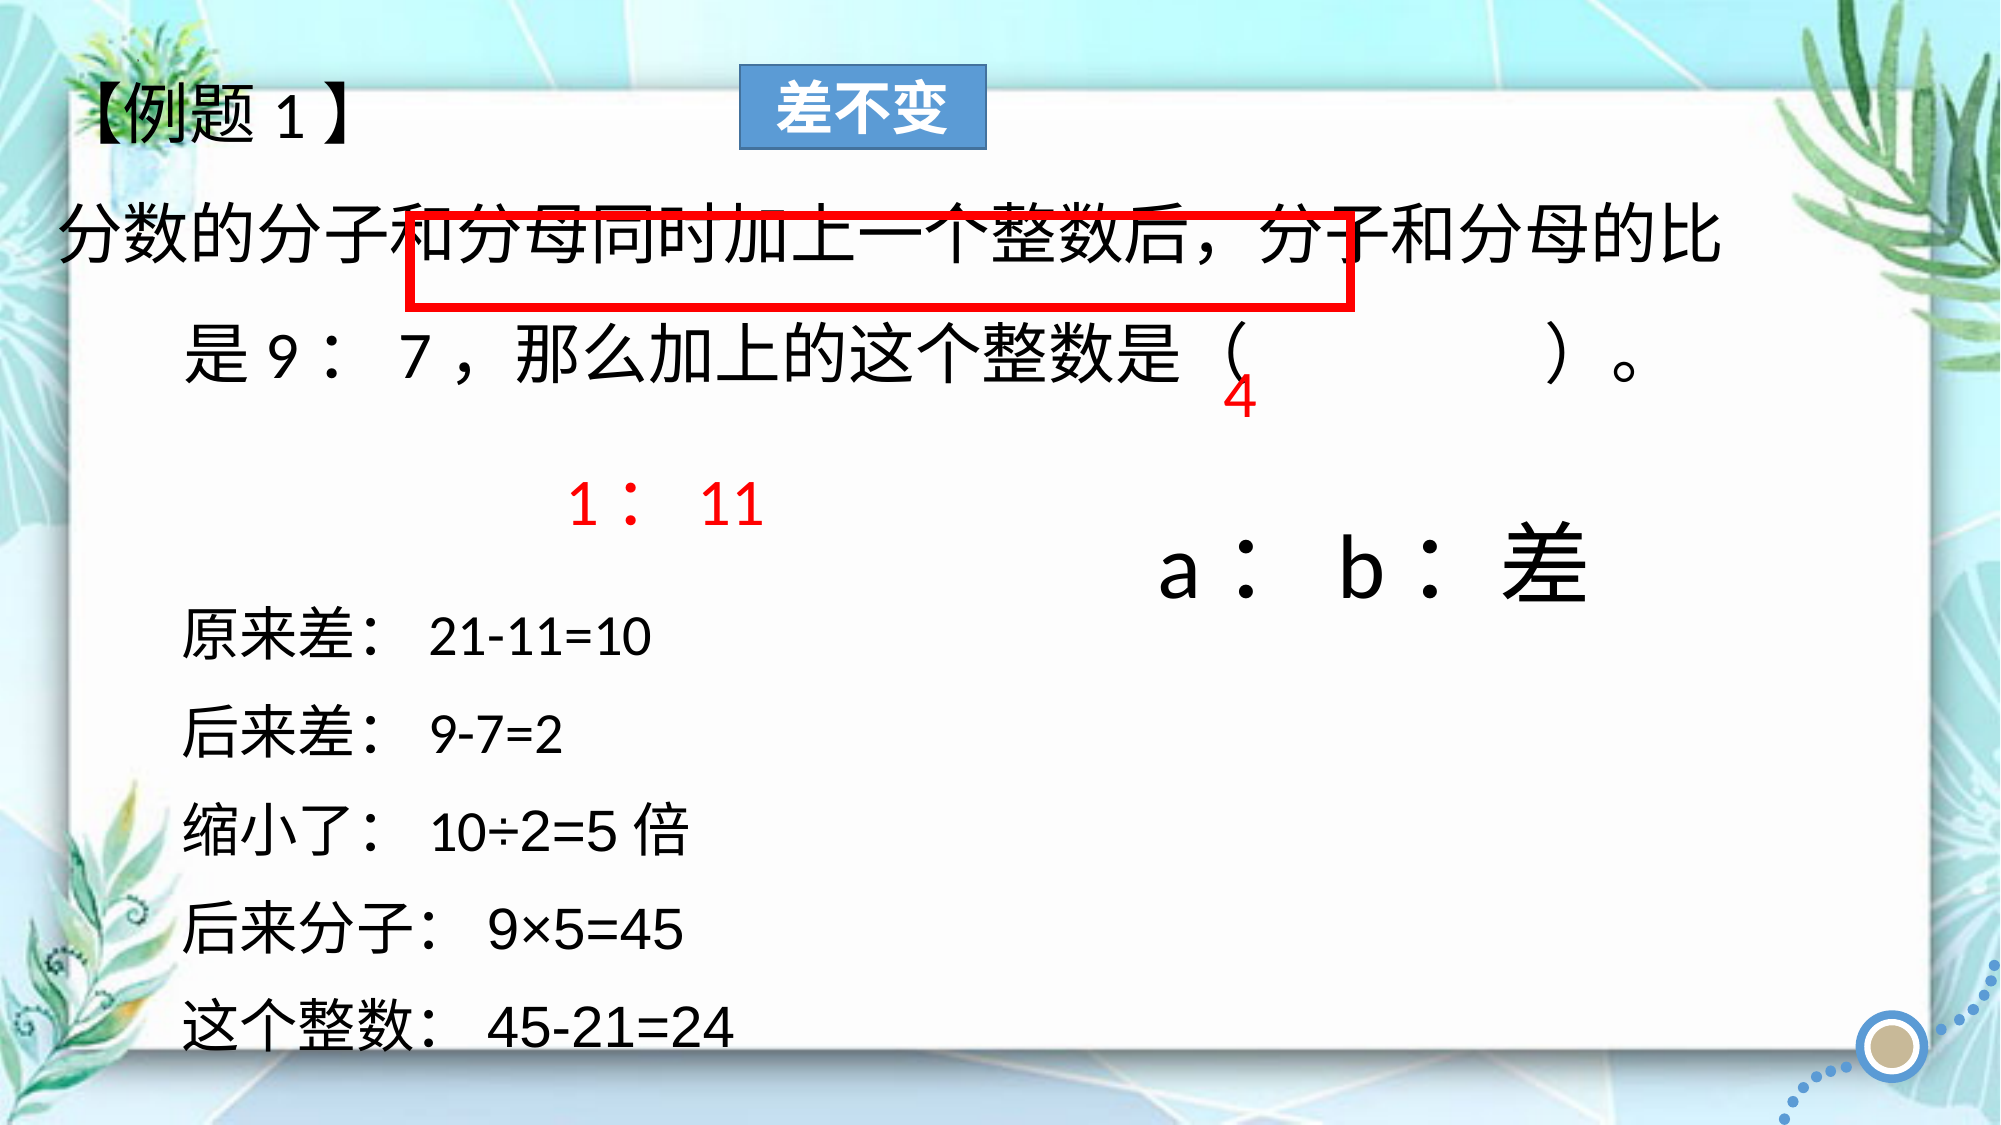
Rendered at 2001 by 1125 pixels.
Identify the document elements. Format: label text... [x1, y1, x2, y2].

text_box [1778, 959, 2000, 1125]
text_box [409, 215, 1351, 308]
text_box a：b：差 [1142, 499, 1606, 625]
picture [0, 0, 2001, 1125]
text_box 差不变 [739, 64, 987, 150]
text_box 原来差：21-11=10 后来差：9-7=2 缩小了：10÷2=5倍 后来分子：9×5=45 这个整数：45-21=24 [166, 561, 751, 1067]
